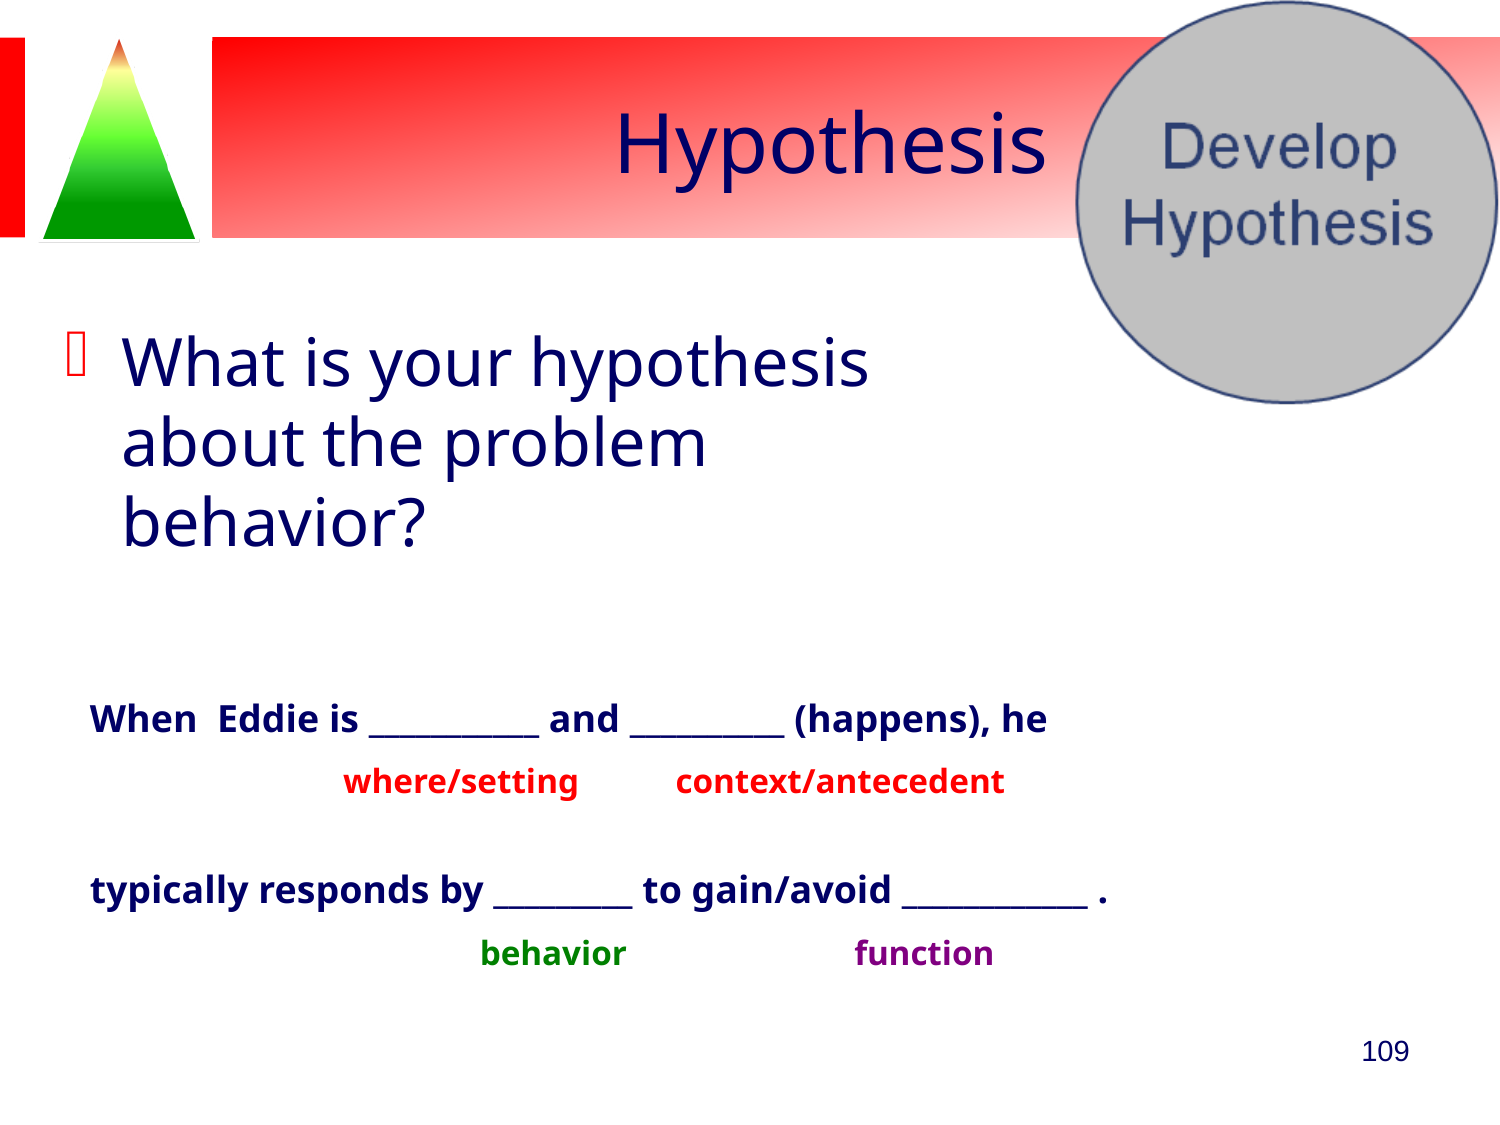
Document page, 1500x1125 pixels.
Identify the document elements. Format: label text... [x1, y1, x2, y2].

list What is your hypothesis about the problem behavior? [49, 312, 1001, 576]
picture [1074, 0, 1500, 406]
title Hypothesis [237, 37, 1069, 243]
picture [37, 30, 200, 243]
text_box When Eddie is ___________ and __________ (happens), he where/setting context/antecedent typically responds by _________ to gain/avoid ____________ . behavior function [74, 687, 1500, 981]
slide_number 109 [1074, 1024, 1426, 1103]
